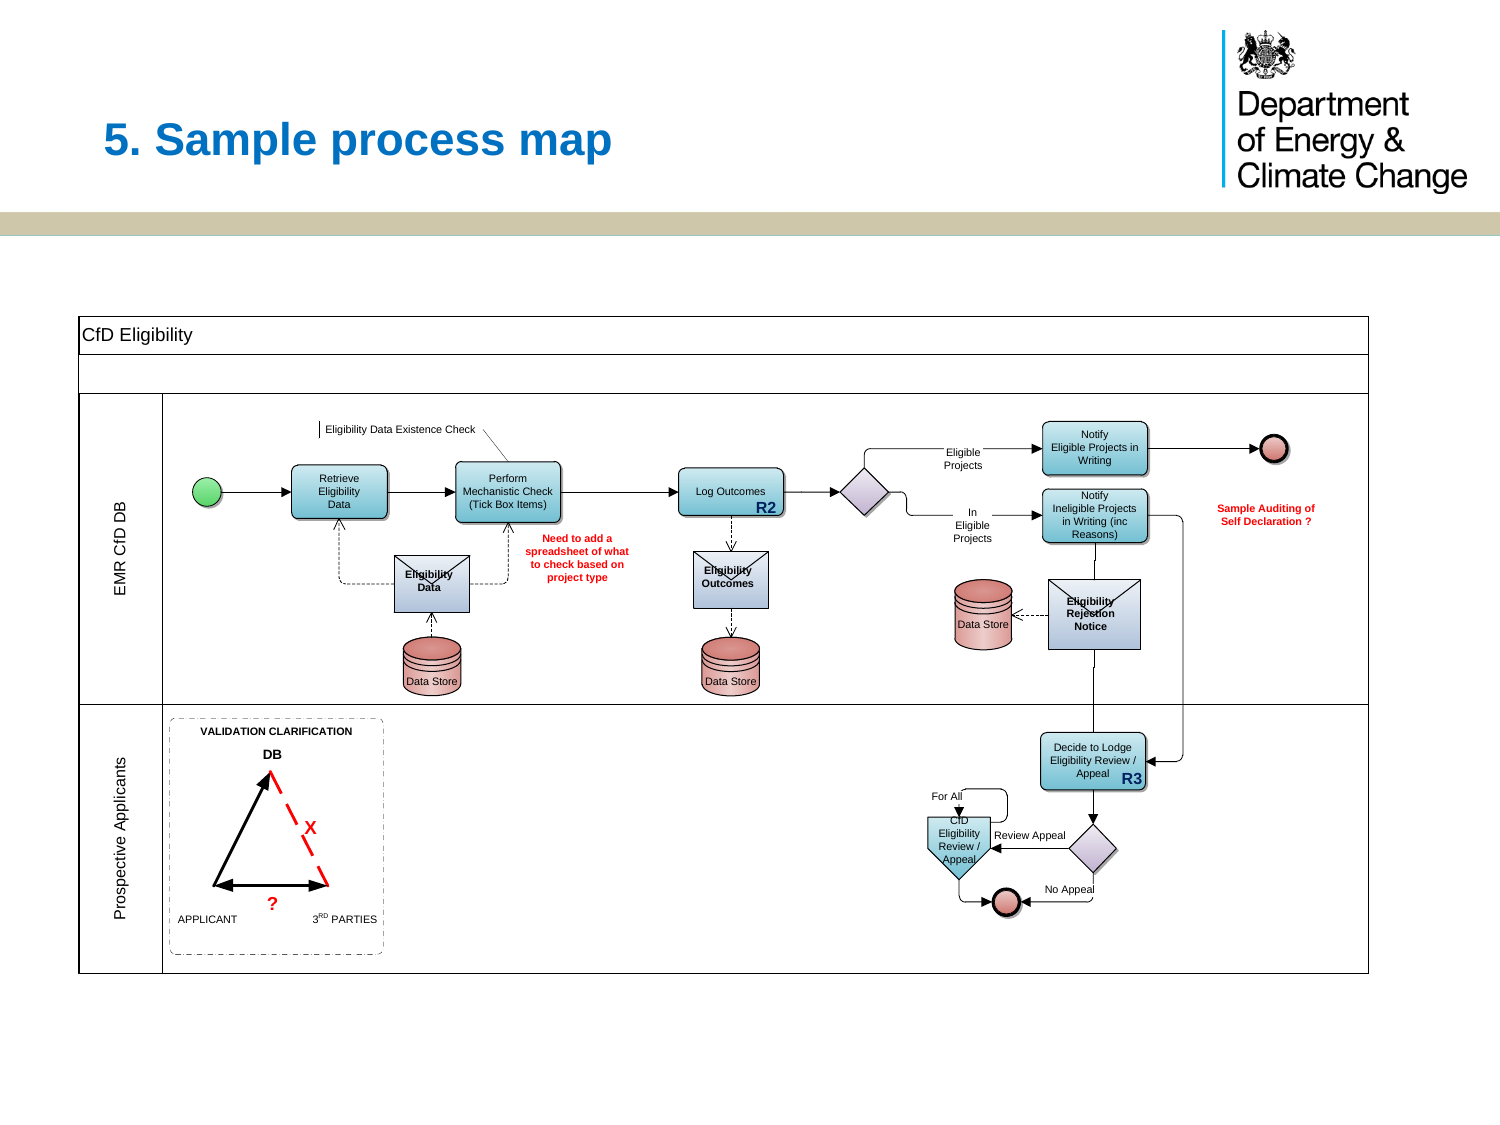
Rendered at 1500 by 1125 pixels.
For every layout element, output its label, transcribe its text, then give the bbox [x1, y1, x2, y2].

title 5. Sample process map [88, 101, 975, 185]
picture [76, 314, 1371, 977]
picture [1222, 30, 1467, 194]
picture [0, 208, 1500, 236]
